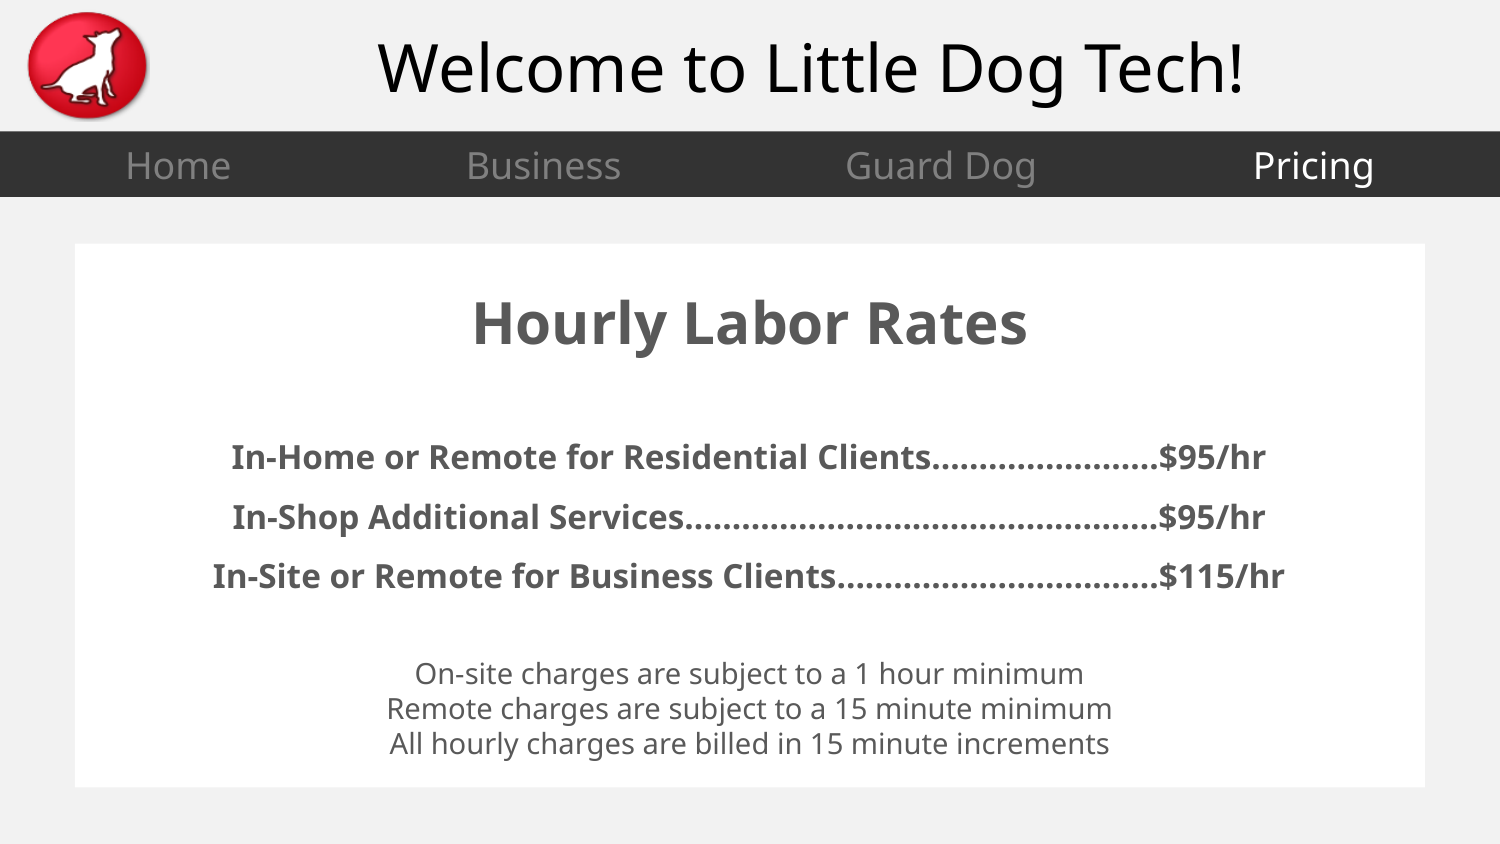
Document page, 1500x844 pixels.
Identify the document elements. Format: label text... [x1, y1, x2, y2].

text_box Hourly Labor Rates In-Home or Remote for Residential Clients……………………$95/hr In-Shop Additional Services…………………………………….…….$95/hr In-Site or Remote for Business Clients…………………………….$115/hr On-site charges are subject to a 1 hour minimum Remote charges are subject to a 15 minute minimum All hourly charges are billed in 15 minute increments [73, 242, 1427, 790]
text_box Welcome to Little Dog Tech! [153, 12, 1475, 119]
picture [24, 9, 151, 123]
text_box Home Business Guard Dog Pricing [0, 129, 1500, 199]
